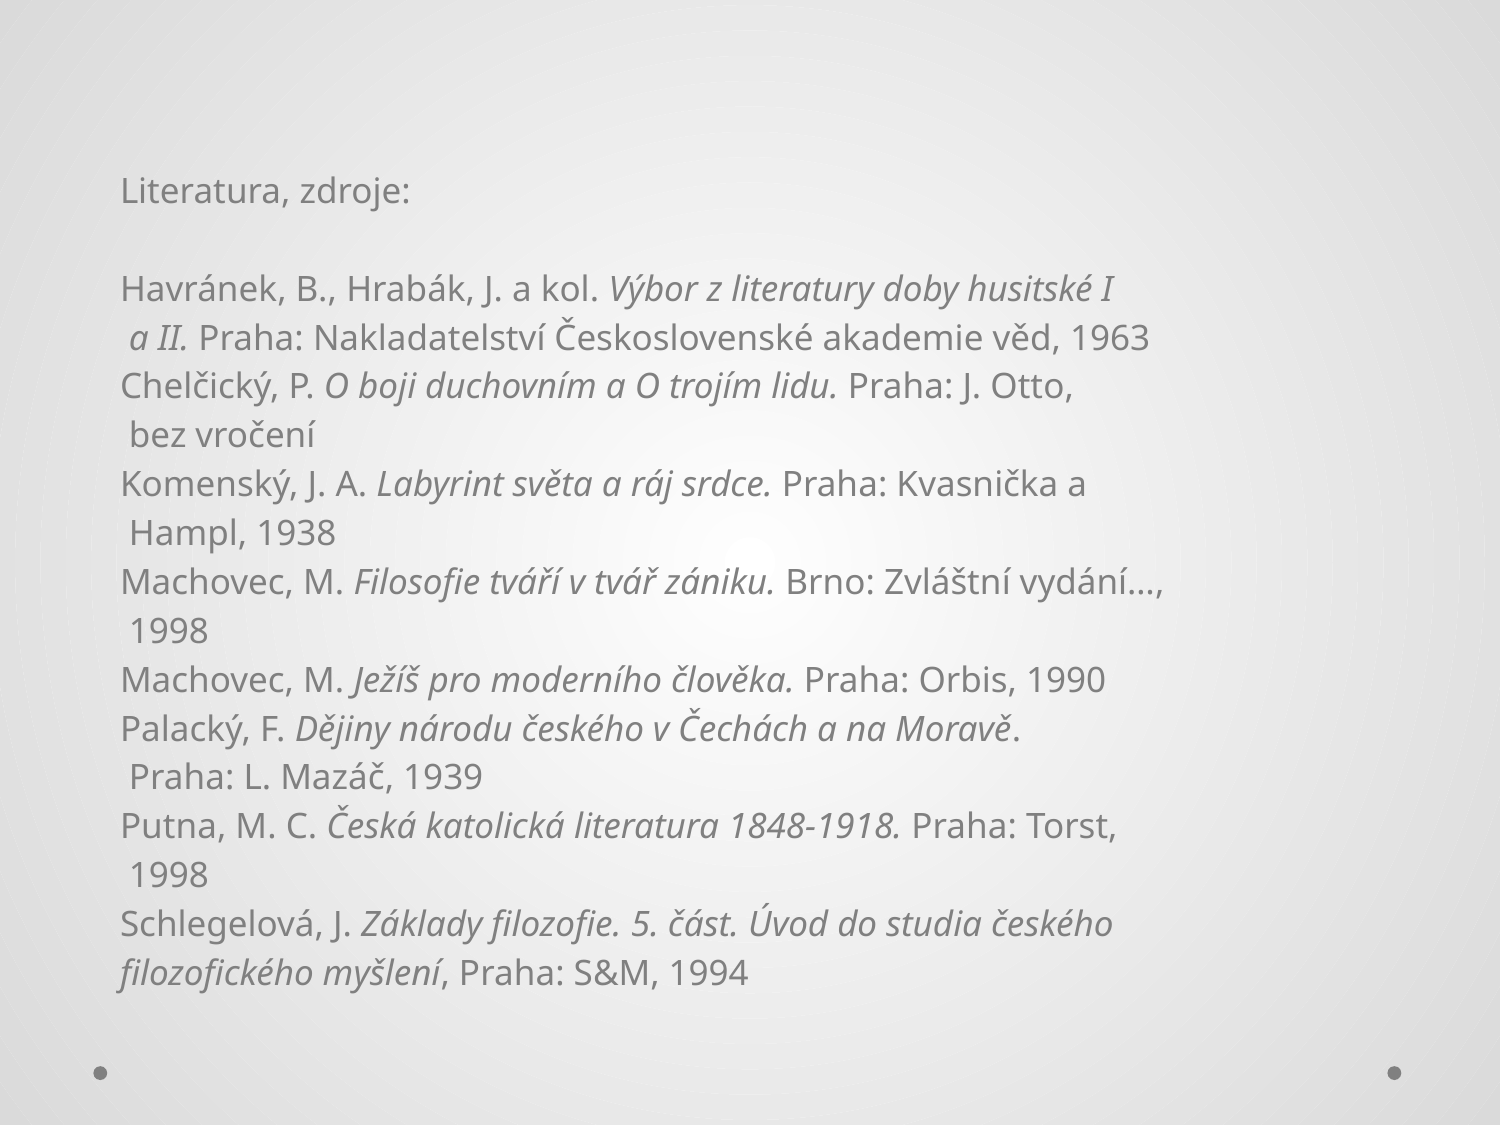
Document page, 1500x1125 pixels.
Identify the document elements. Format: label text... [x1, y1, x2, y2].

list Literatura, zdroje: Havránek, B., Hrabák, J. a kol. Výbor z literatury doby husitské I a II. Praha: Nakladatelství Československé akademie věd, 1963 Chelčický, P. O boji duchovním a O trojím lidu. Praha: J. Otto, bez vročení Komenský, J. A. Labyrint světa a ráj srdce. Praha: Kvasnička a Hampl, 1938 Machovec, M. Filosofie tváří v tvář zániku. Brno: Zvláštní vydání…, 1998 Machovec, M. Ježíš pro moderního člověka. Praha: Orbis, 1990 Palacký, F. Dějiny národu českého v Čechách a na Moravě. Praha: L. Mazáč, 1939 Putna, M. C. Česká katolická literatura 1848-1918. Praha: Torst, 1998 Schlegelová, J. Základy filozofie. 5. část. Úvod do studia českého filozofického myšlení, Praha: S&M, 1994 [0, 160, 1500, 1005]
